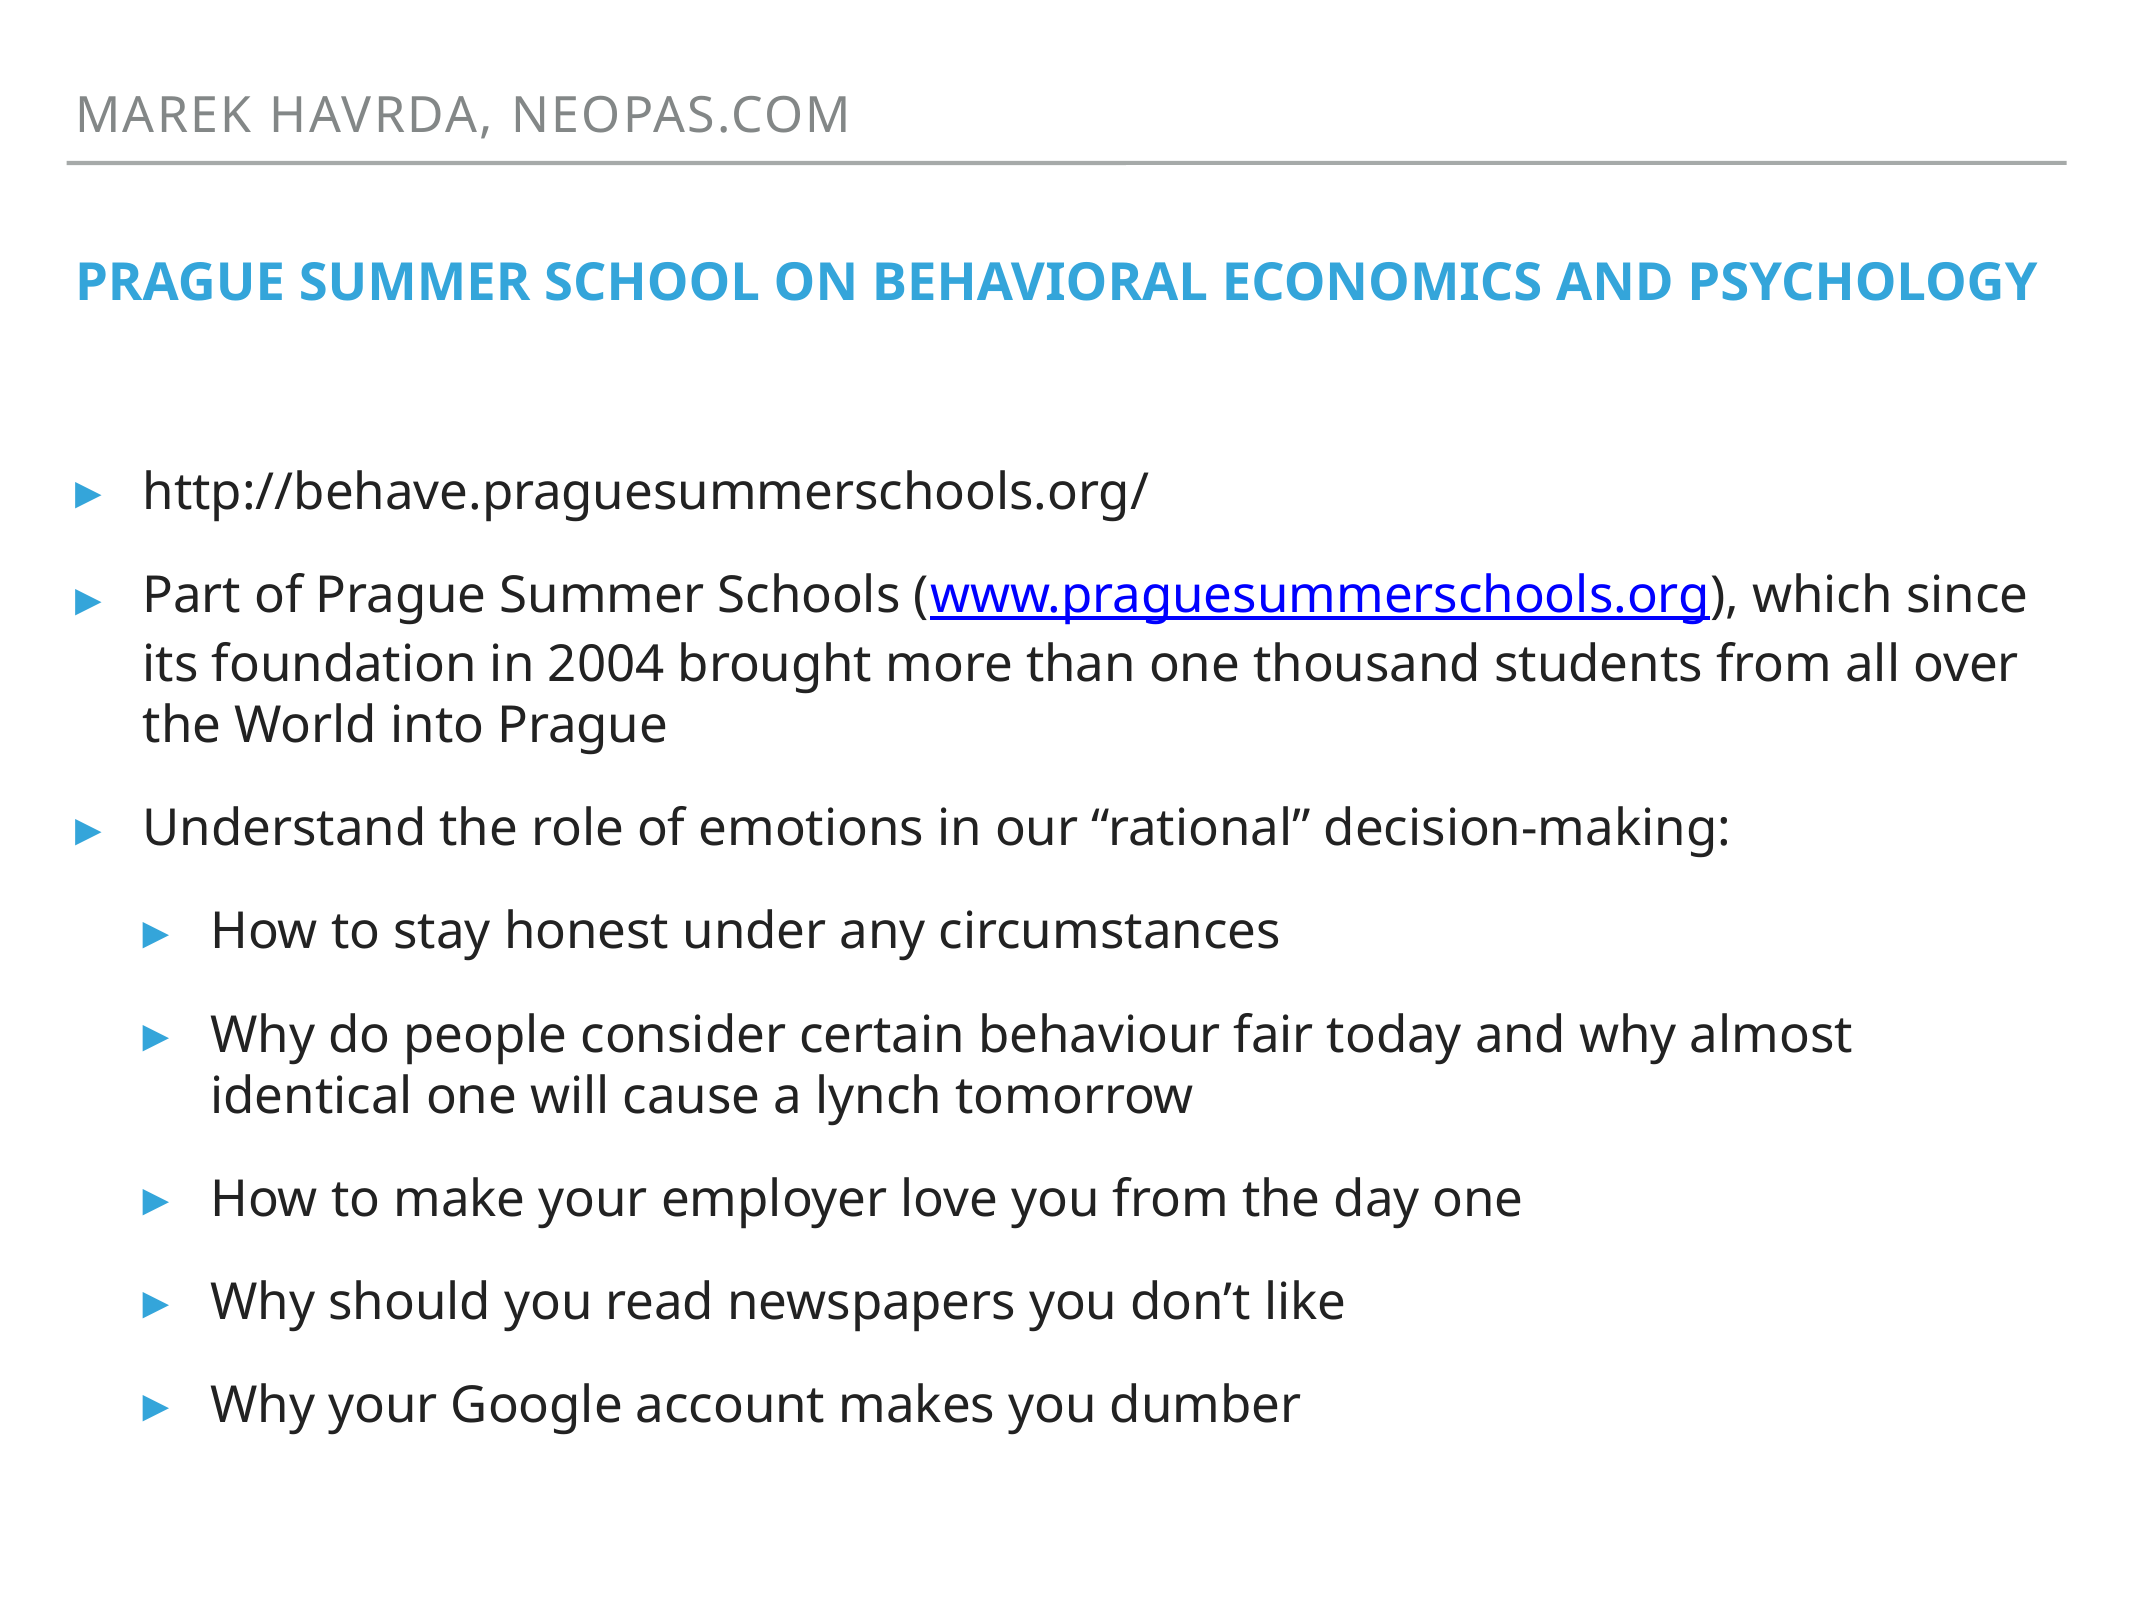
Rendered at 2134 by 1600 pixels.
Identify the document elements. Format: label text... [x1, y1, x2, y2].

list http://behave.praguesummerschools.org/ Part of Prague Summer Schools (www.praguesummerschools.org), which since its foundation in 2004 brought more than one thousand students from all over the World into Prague Understand the role of emotions in our “rational” decision-making: How to stay honest under any circumstances Why do people consider certain behaviour fair today and why almost identical one will cause a lynch tomorrow How to make your employer love you from the day one Why should you read newspapers you don’t like Why your Google account makes you dumber [66, 449, 2068, 1453]
list Marek havrda, neopas.com [66, 84, 1901, 151]
title Prague Summer School on Behavioral Economics and Psychology [66, 251, 2068, 372]
